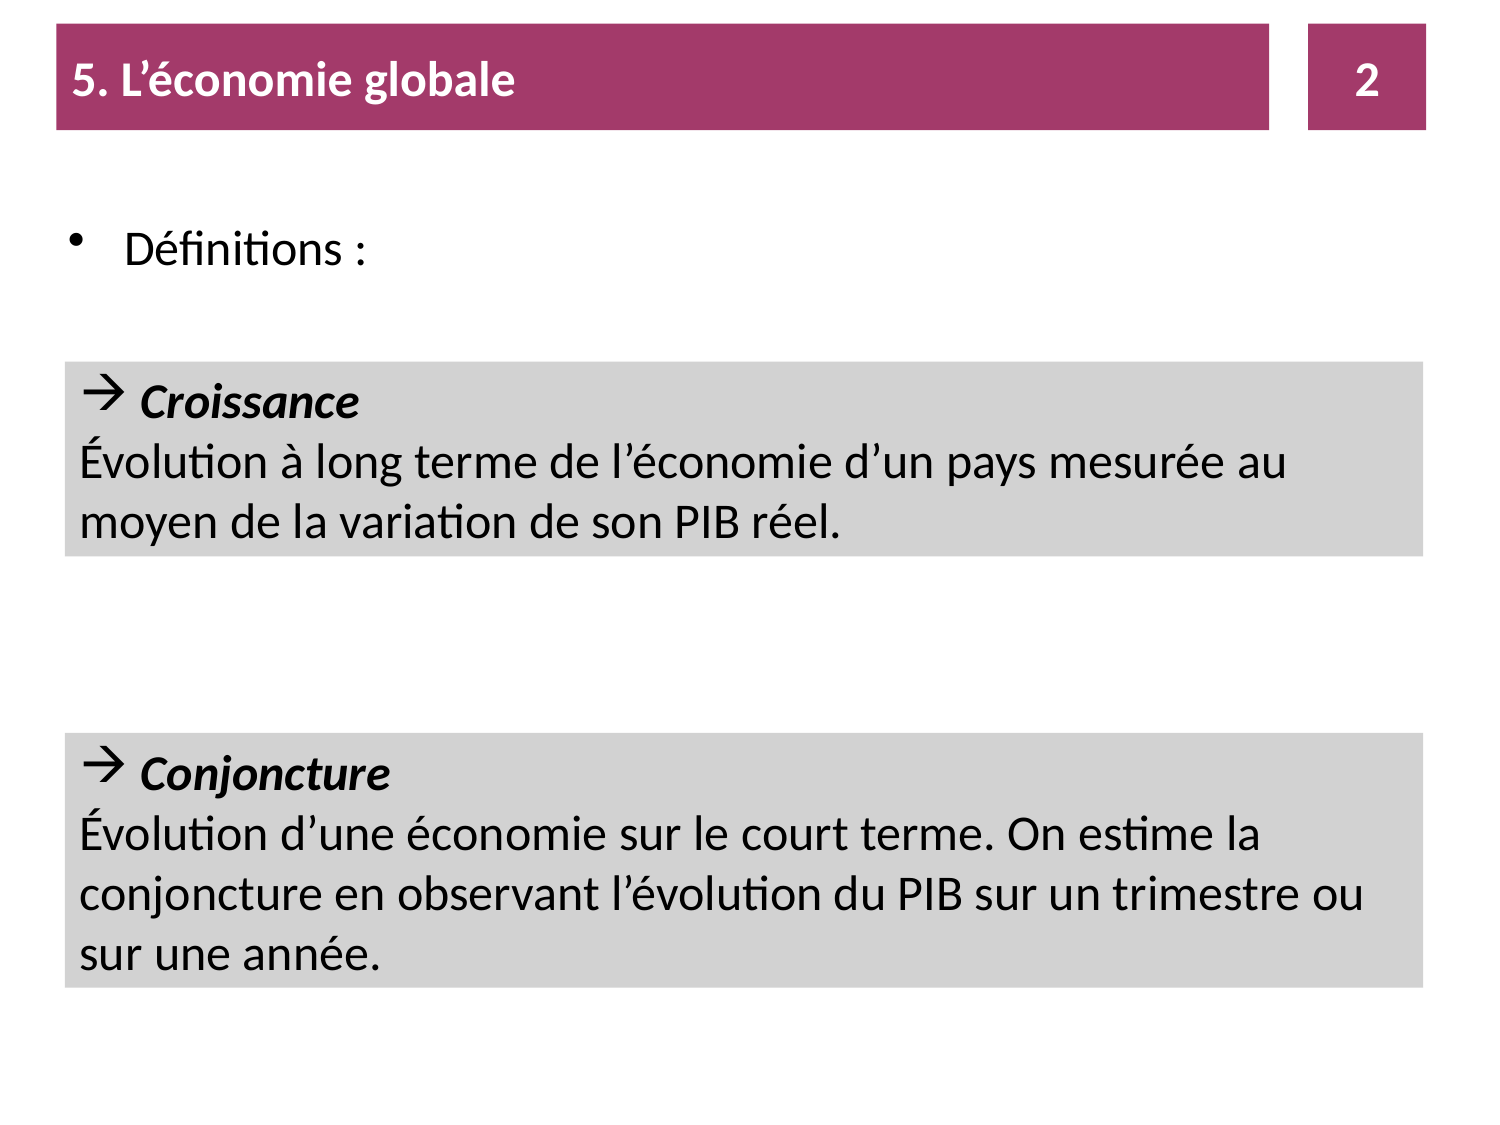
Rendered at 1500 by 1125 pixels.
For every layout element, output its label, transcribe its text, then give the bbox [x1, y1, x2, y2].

text_box 5. L’économie globale [56, 23, 1270, 131]
text_box 2 [1308, 23, 1427, 131]
text_box Conjoncture Évolution d’une économie sur le court terme. On estime la conjoncture en observant l’évolution du PIB sur un trimestre ou sur une année. [64, 732, 1424, 988]
text_box Définitions : [53, 207, 1415, 283]
text_box Croissance Évolution à long terme de l’économie d’un pays mesurée au moyen de la variation de son PIB réel. [64, 361, 1424, 557]
